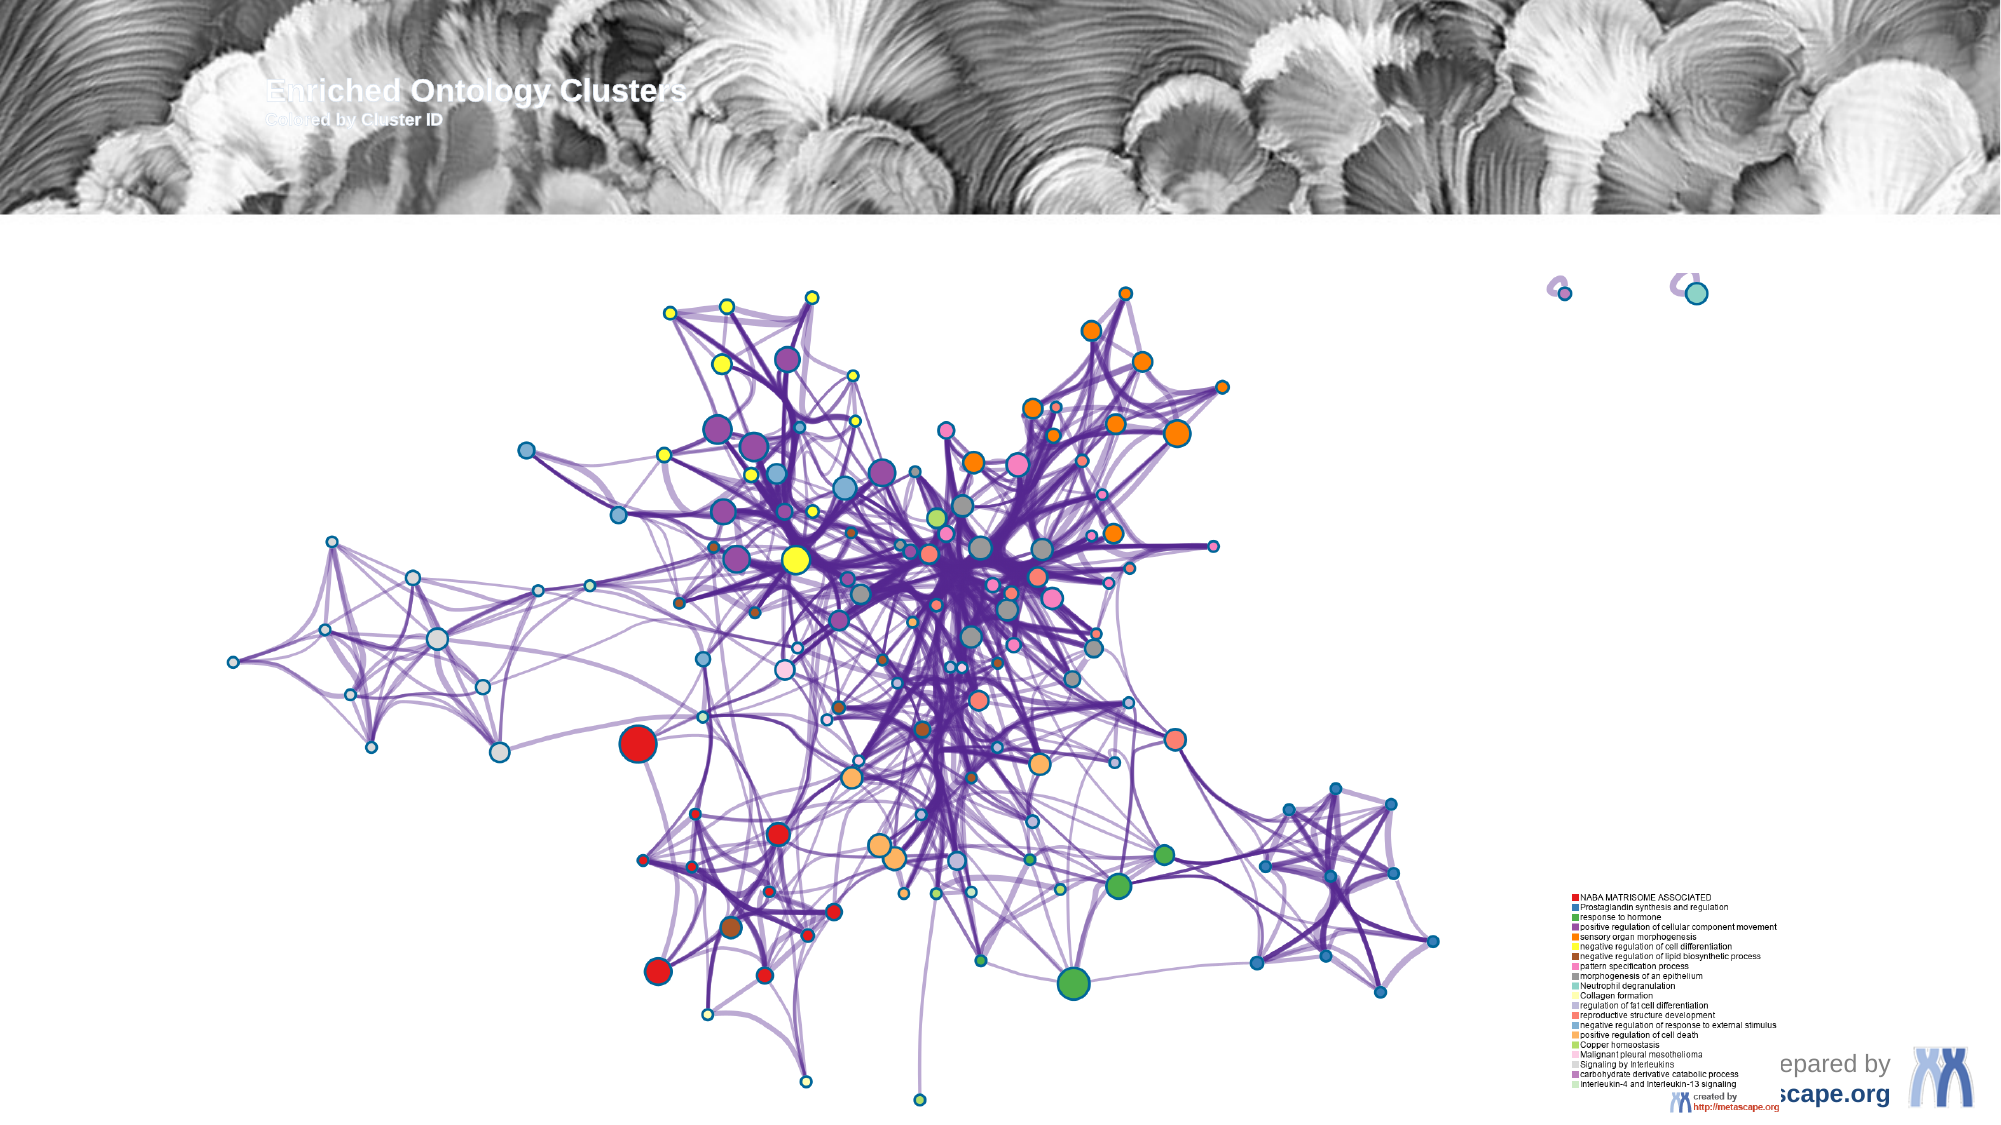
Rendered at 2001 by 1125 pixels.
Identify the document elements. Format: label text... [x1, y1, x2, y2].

picture [0, 0, 2001, 1125]
title Enriched Ontology Clusters Colored by Cluster ID [249, 61, 1600, 137]
